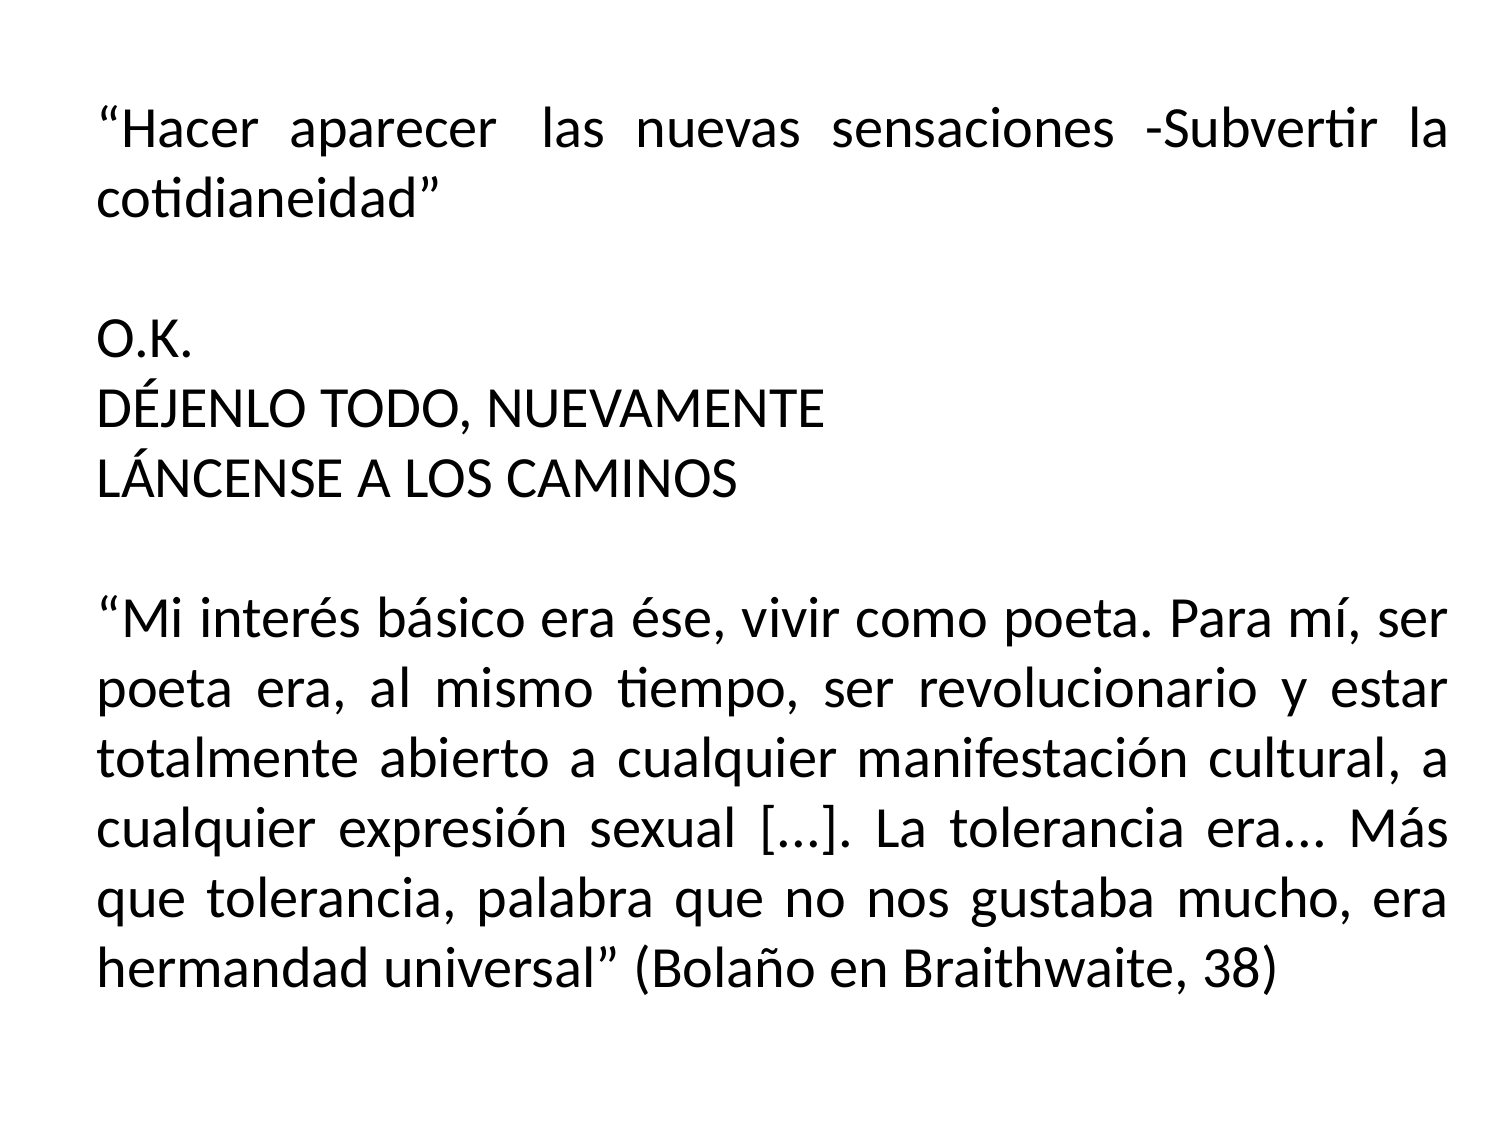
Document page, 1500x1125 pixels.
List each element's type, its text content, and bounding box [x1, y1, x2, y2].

text_box “Hacer aparecer las nuevas sensaciones -Subvertir la cotidianeidad” O.K. DÉJENLO TODO, NUEVAMENTE LÁNCENSE A LOS CAMINOS “Mi interés básico era ése, vivir como poeta. Para mí, ser poeta era, al mismo tiempo, ser revolucionario y estar totalmente abierto a cualquier manifestación cultural, a cualquier expresión sexual [...]. La tolerancia era... Más que tolerancia, palabra que no nos gustaba mucho, era hermandad universal” (Bolaño en Braithwaite, 38) [81, 82, 1465, 1052]
